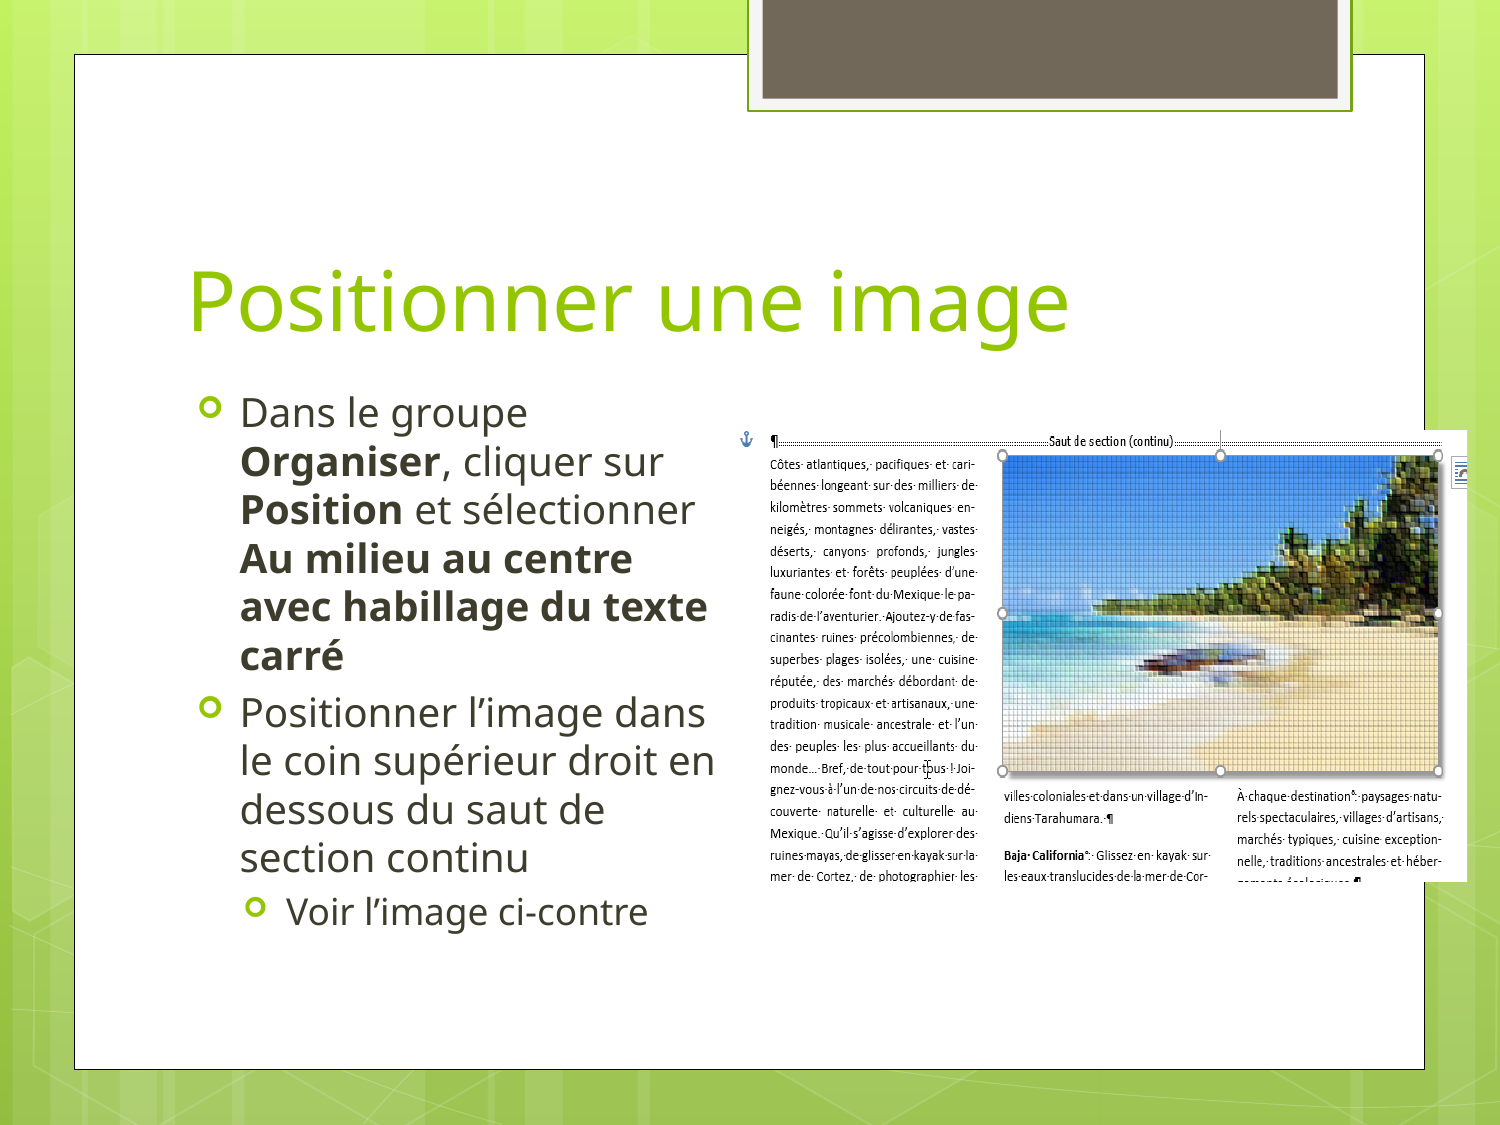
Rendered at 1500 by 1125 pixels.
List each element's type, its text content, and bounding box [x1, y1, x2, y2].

list Dans le groupe Organiser, cliquer sur Position et sélectionner Au milieu au centre avec habillage du texte carré Positionner l’image dans le coin supérieur droit en dessous du saut de section continu Voir l’image ci-contre [171, 379, 732, 953]
title Positionner une image [171, 168, 1324, 357]
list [714, 408, 1468, 882]
